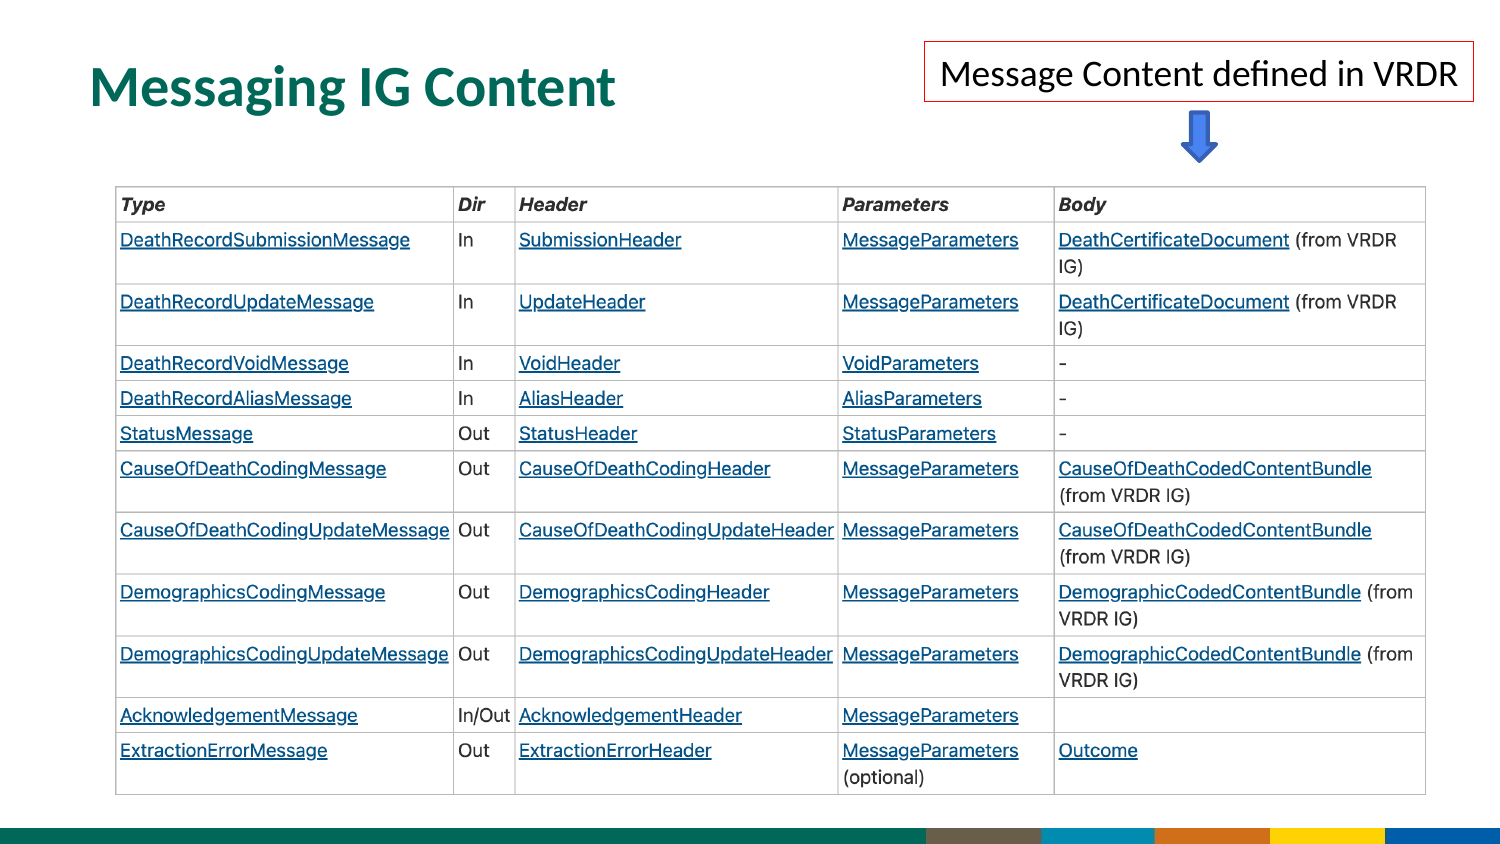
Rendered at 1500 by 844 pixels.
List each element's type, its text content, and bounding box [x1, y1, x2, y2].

text_box [1180, 110, 1218, 163]
text_box Message Content defined in VRDR [924, 41, 1474, 102]
picture [0, 828, 1042, 844]
picture [1154, 828, 1500, 844]
picture [106, 177, 1434, 803]
title Messaging IG Content [75, 33, 1425, 126]
